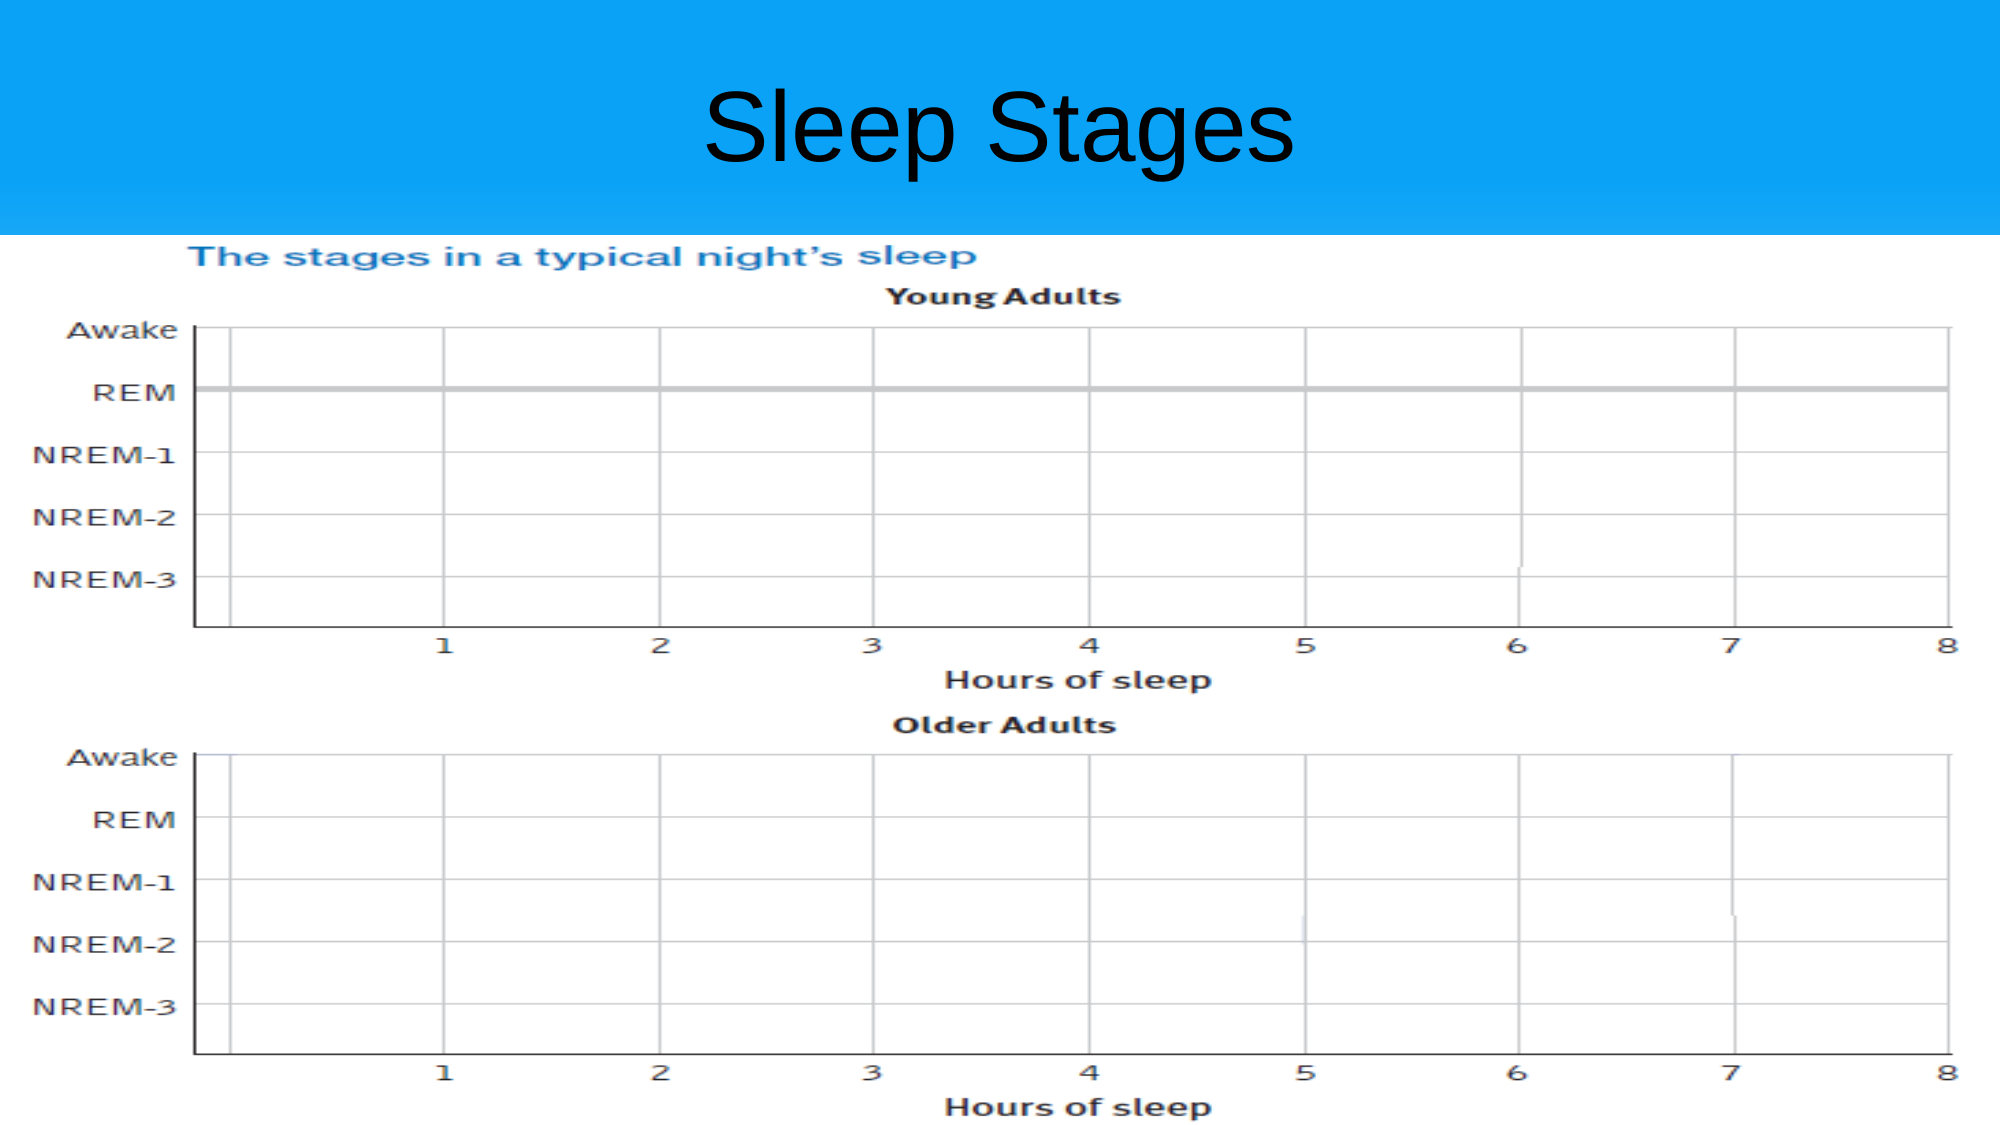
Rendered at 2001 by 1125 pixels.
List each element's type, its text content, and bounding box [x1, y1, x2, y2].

title Sleep Stages [249, 0, 1750, 232]
picture [0, 235, 2000, 1125]
